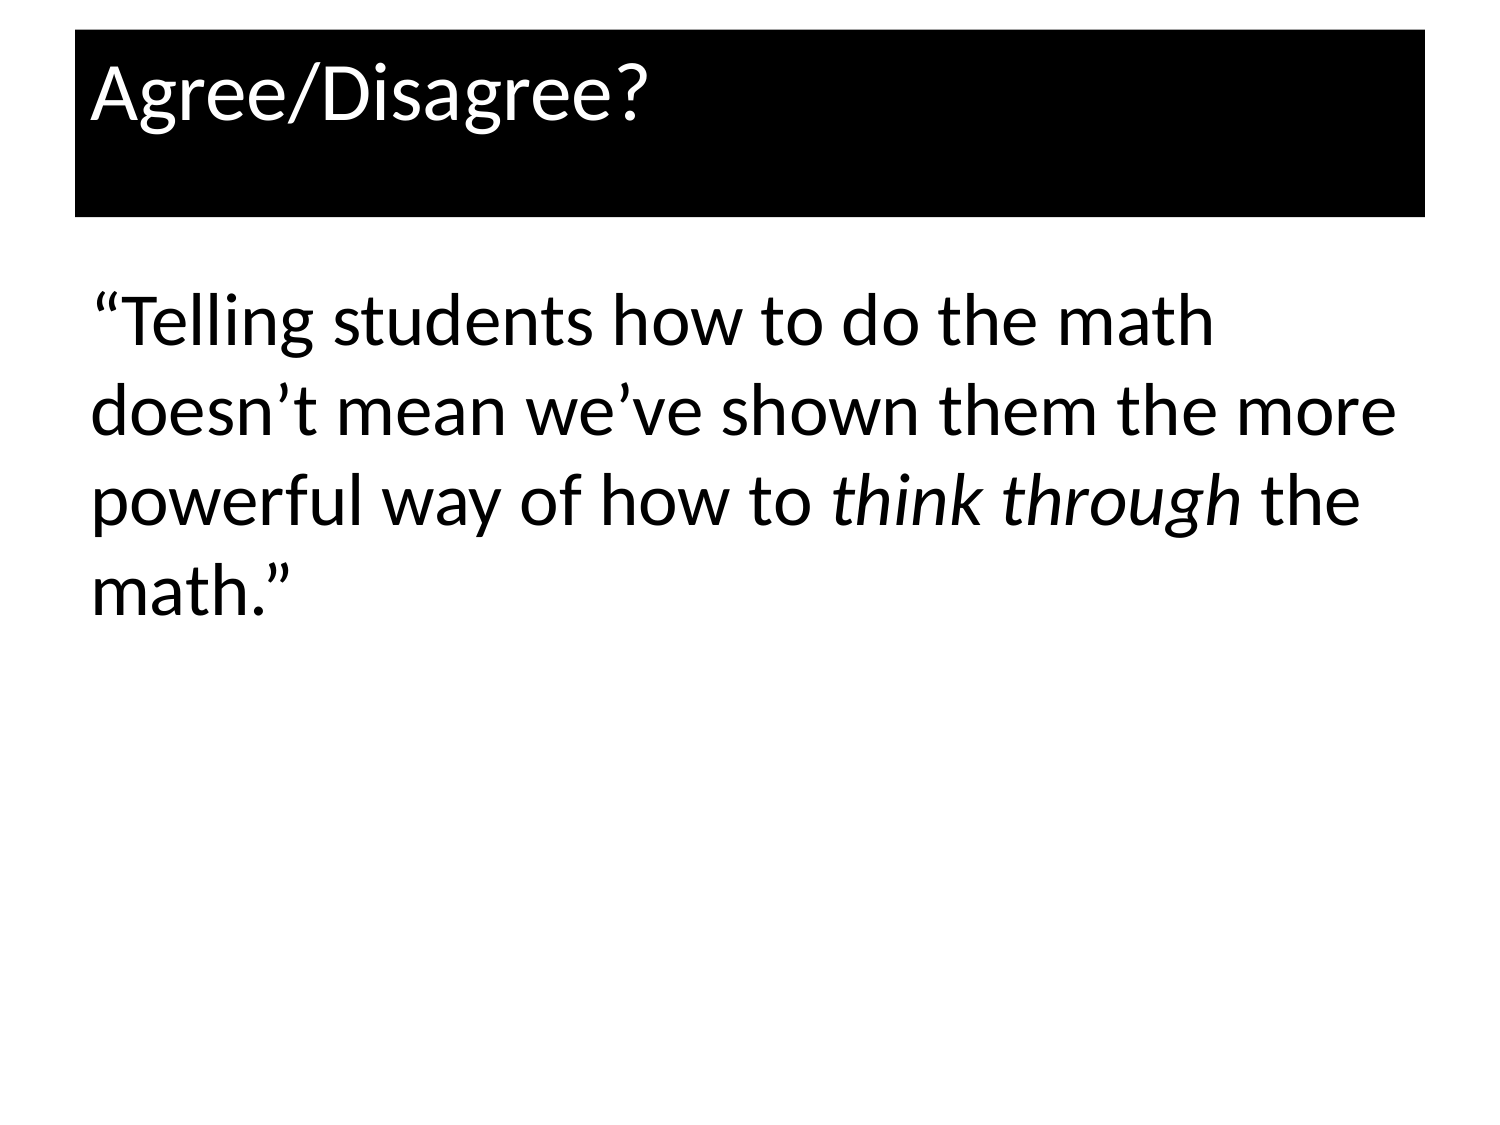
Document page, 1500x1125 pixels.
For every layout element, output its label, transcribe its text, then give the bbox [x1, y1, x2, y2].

list “Telling students how to do the math doesn’t mean we’ve shown them the more powerful way of how to think through the math.” [75, 262, 1425, 1005]
title Agree/Disagree? [75, 29, 1425, 218]
